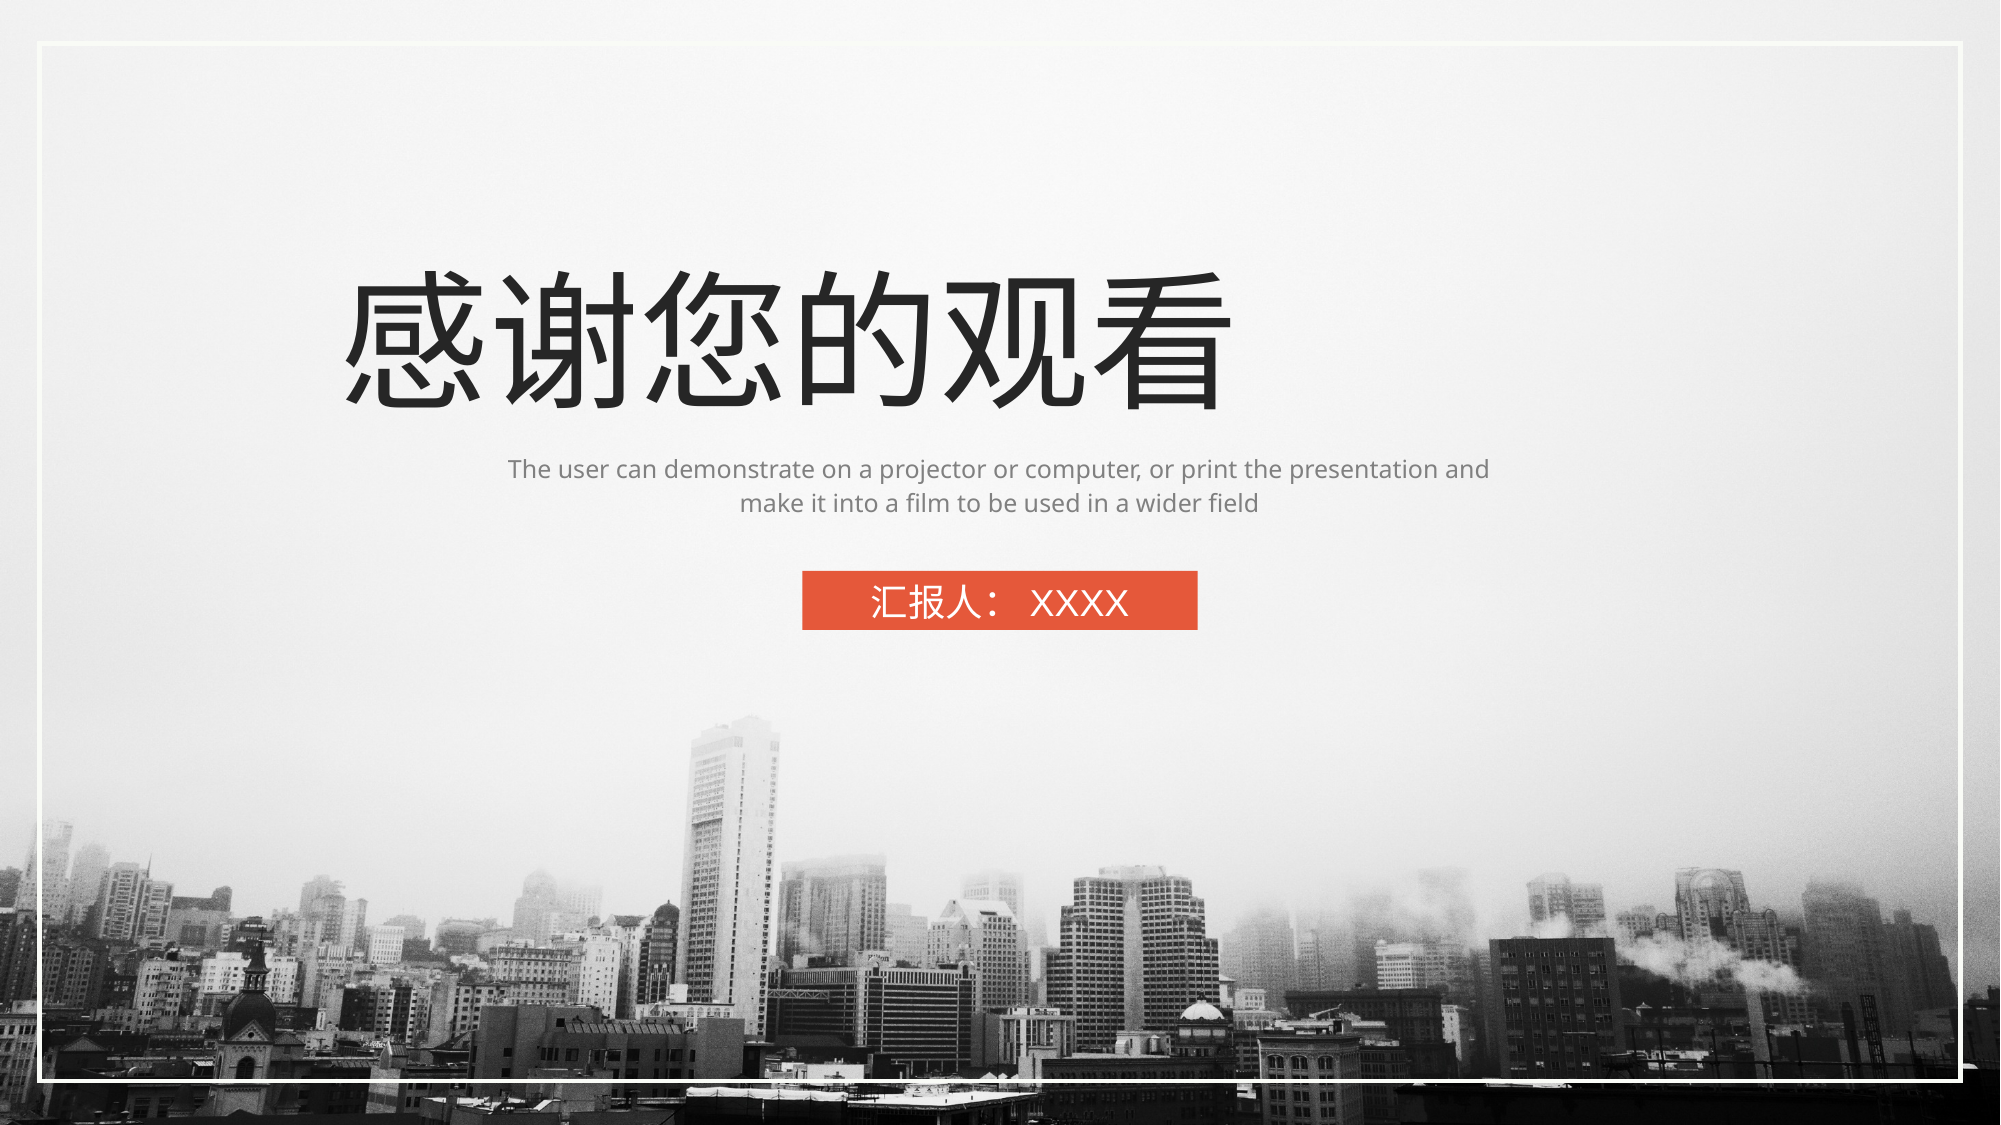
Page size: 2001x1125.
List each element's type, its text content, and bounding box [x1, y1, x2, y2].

text_box The user can demonstrate on a projector or computer, or print the presentation and make it into a film to be used in a wider field [461, 442, 1539, 525]
picture [0, 0, 2000, 1125]
text_box [801, 570, 1199, 631]
text_box 感谢您的观看 [324, 240, 1676, 436]
text_box 汇报人：XXXX [855, 571, 1145, 632]
